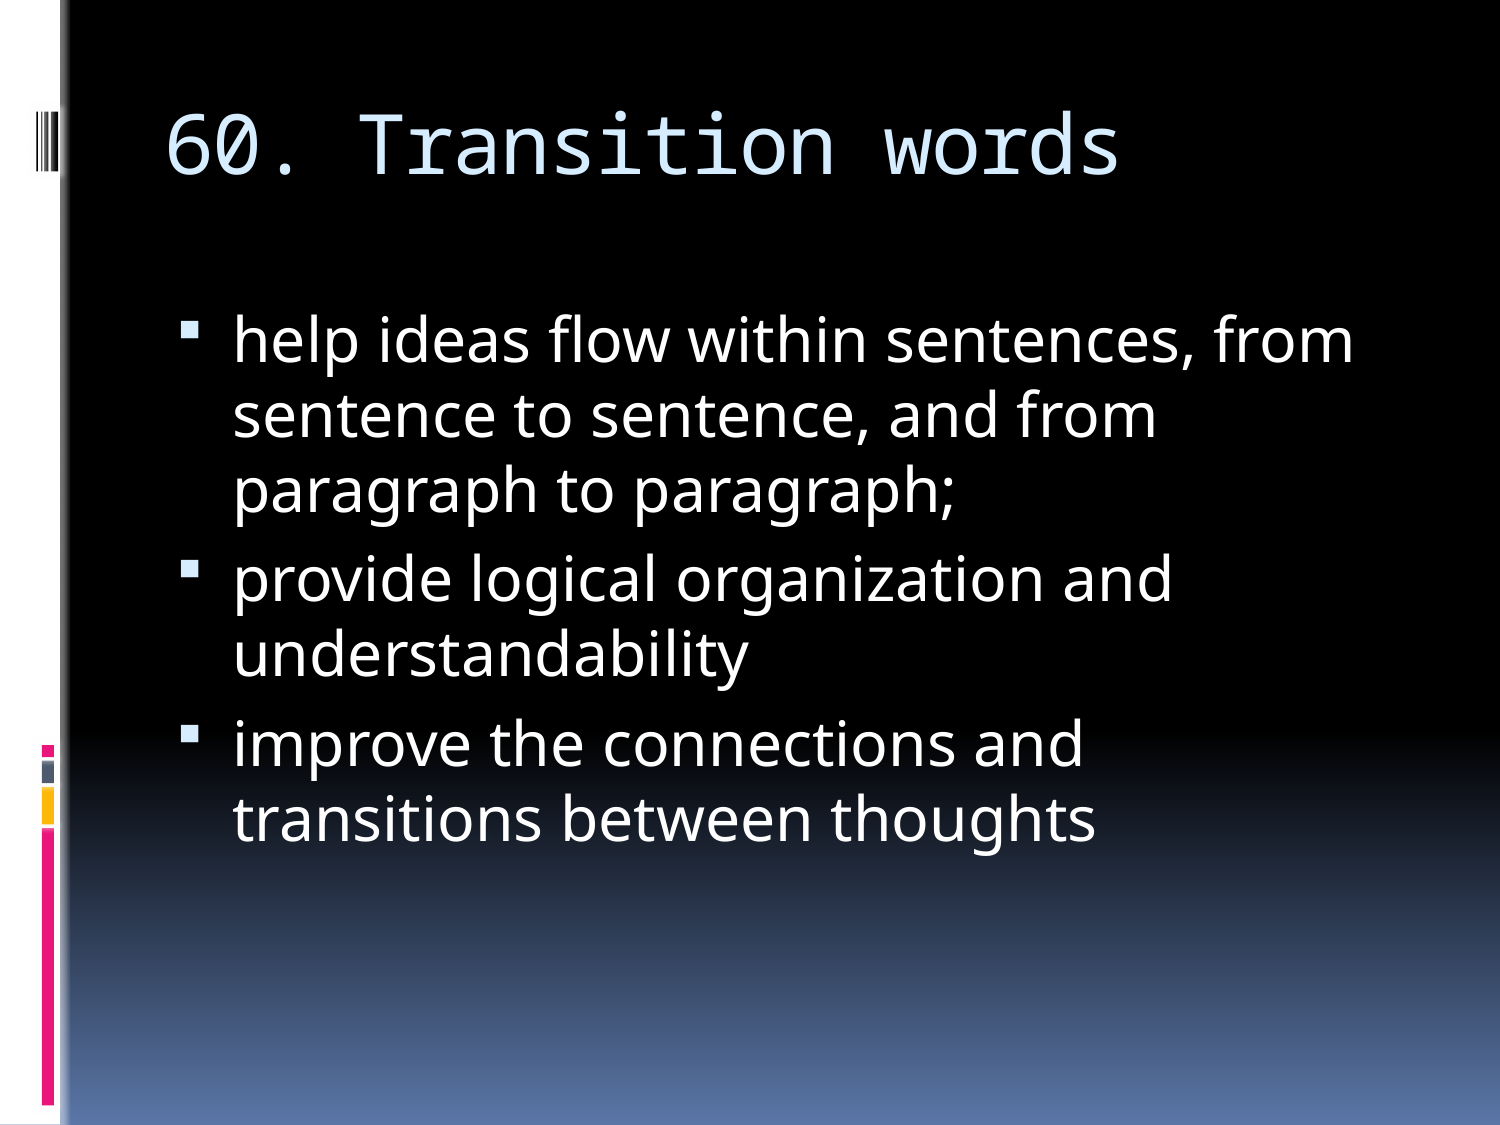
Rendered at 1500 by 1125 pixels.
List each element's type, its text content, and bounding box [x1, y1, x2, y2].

title 60. Transition words [150, 83, 1425, 234]
list help ideas flow within sentences, from sentence to sentence, and from paragraph to paragraph; provide logical organization and understandability improve the connections and transitions between thoughts [150, 292, 1425, 1043]
